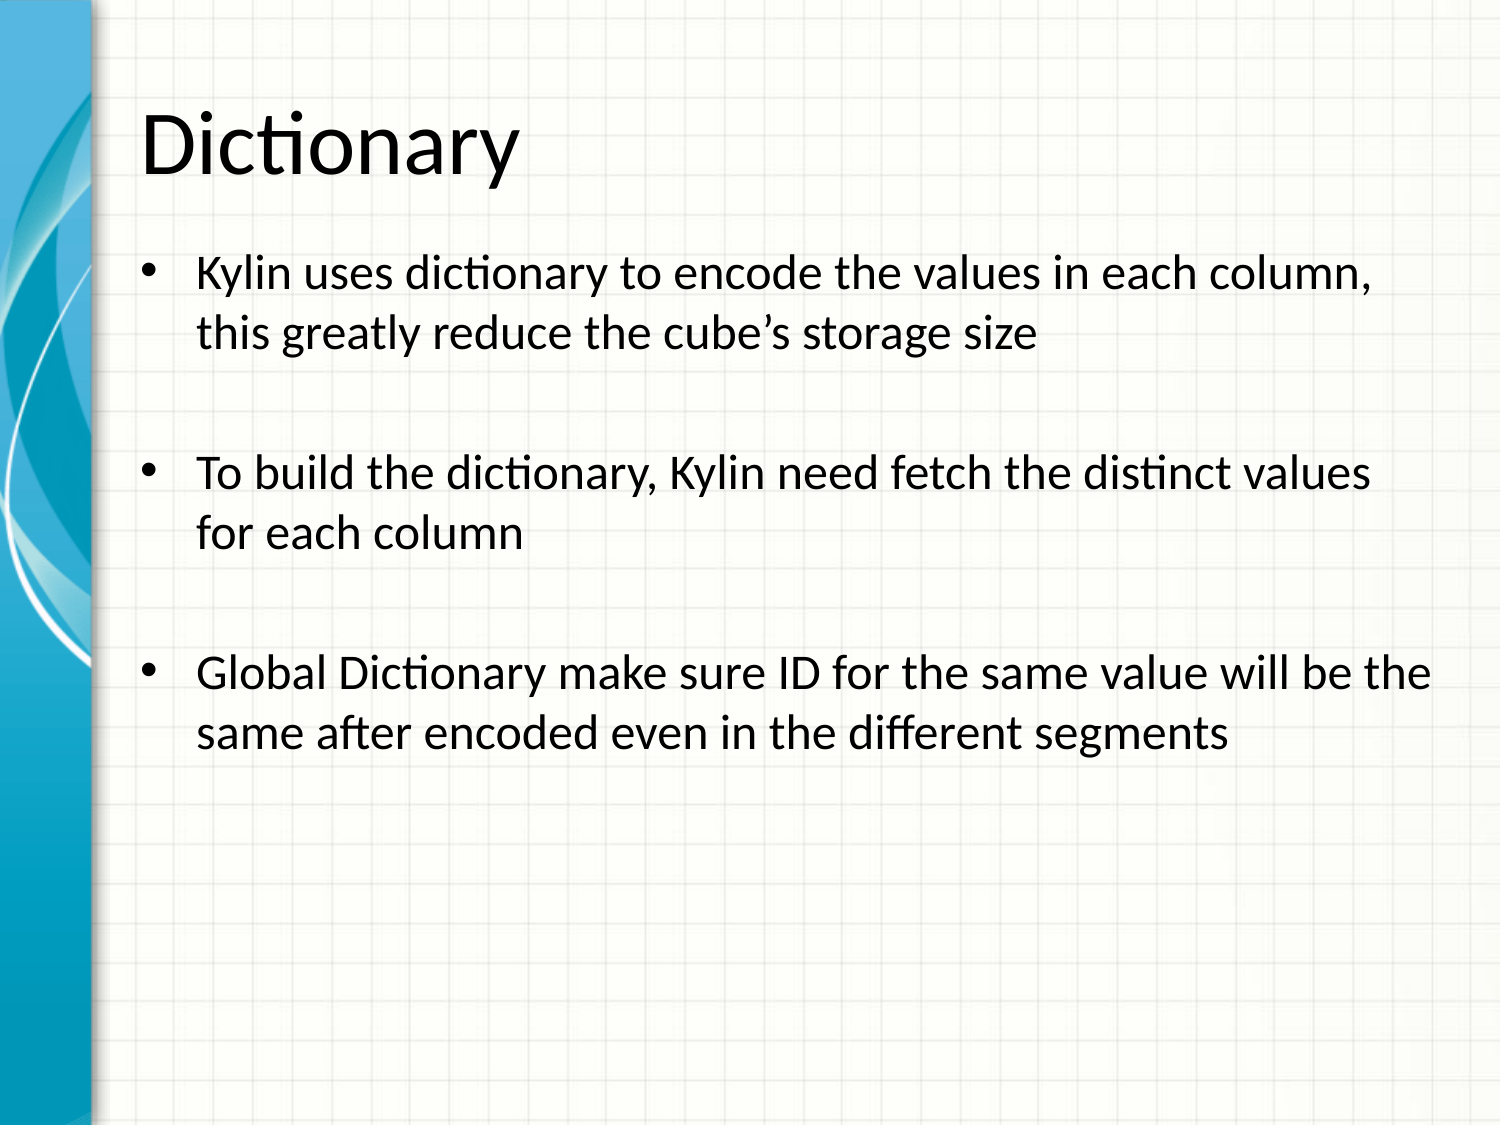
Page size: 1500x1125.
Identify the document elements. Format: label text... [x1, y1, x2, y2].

list Kylin uses dictionary to encode the values in each column, this greatly reduce the cube’s storage size To build the dictionary, Kylin need fetch the distinct values for each column Global Dictionary make sure ID for the same value will be the same after encoded even in the different segments [125, 231, 1450, 1081]
picture [0, 0, 1500, 1125]
title Dictionary [125, 44, 1450, 231]
